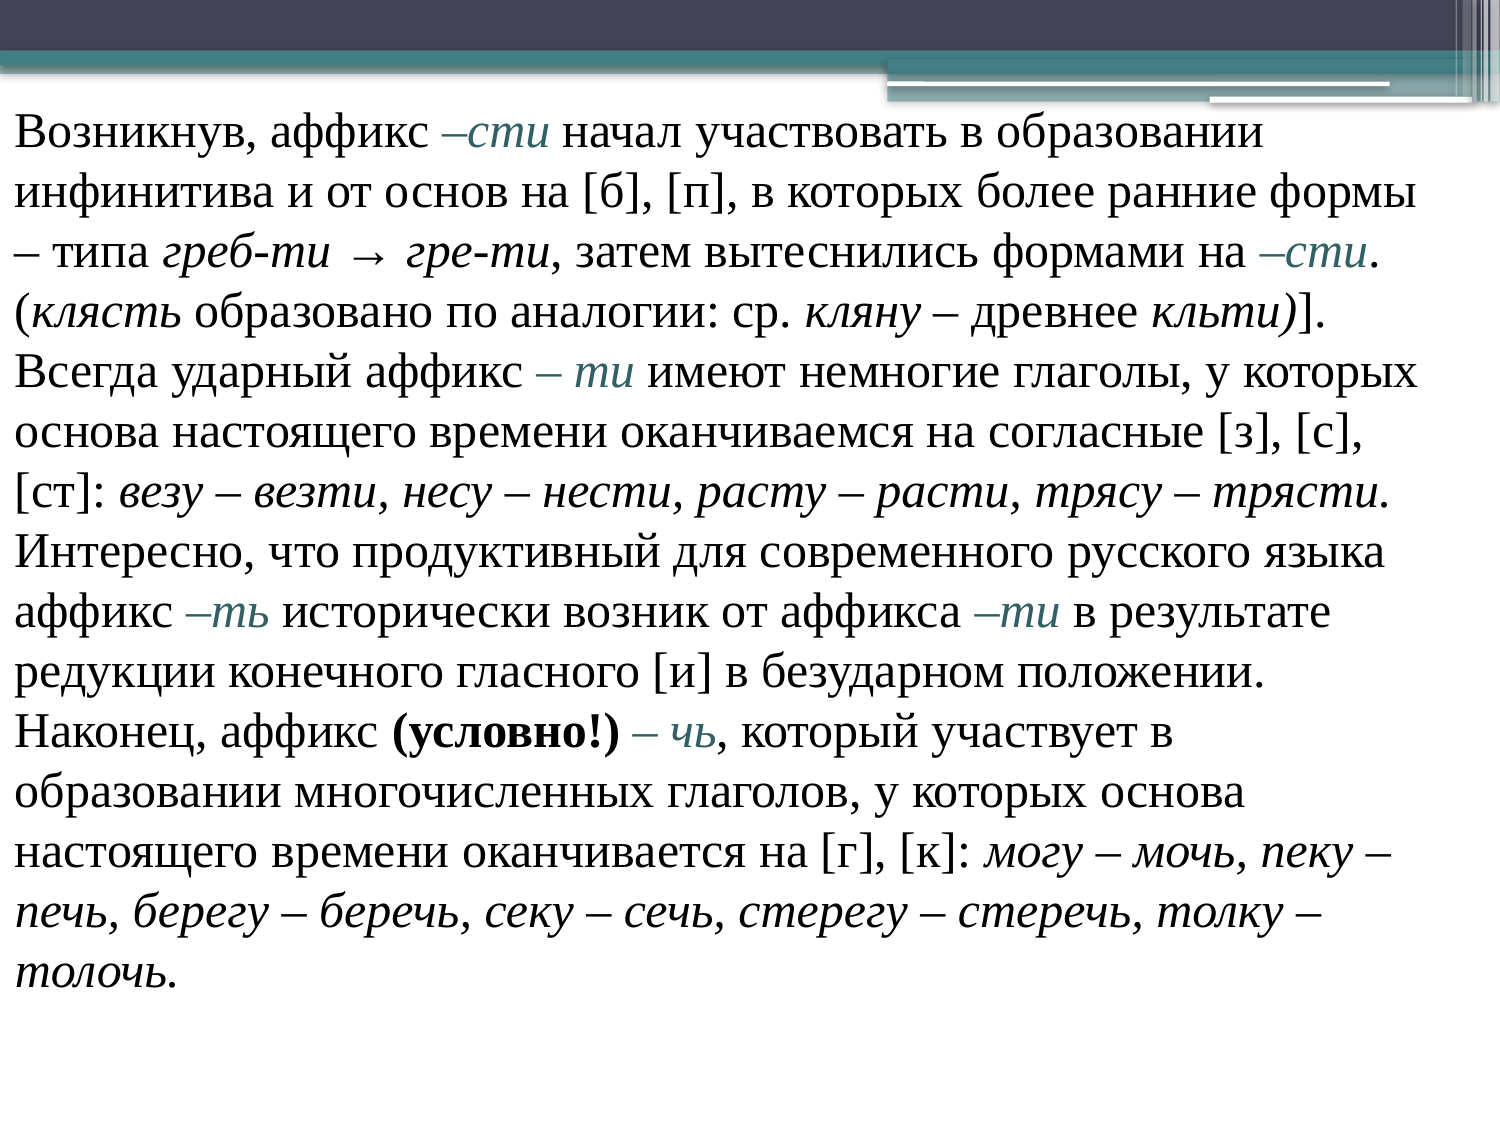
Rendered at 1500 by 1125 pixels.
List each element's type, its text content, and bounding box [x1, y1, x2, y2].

text_box Возникнув, аффикс –сти начал участвовать в образовании инфинитива и от основ на [б], [п], в которых более ранние формы – типа греб-ти → гре-ти, затем вытеснились формами на –сти. (клясть образовано по аналогии: ср. кляну – древнее кльти)]. Всегда ударный аффикс – ти имеют немногие глаголы, у которых основа настоящего времени оканчиваемся на согласные [з], [с], [ст]: везу – везти, несу – нести, расту – расти, трясу – трясти. Интересно, что продуктивный для современного русского языка аффикс –ть исторически возник от аффикса –ти в результате редукции конечного гласного [и] в безударном положении. Наконец, аффикс (условно!) – чь, который участвует в образовании многочисленных глаголов, у которых основа настоящего времени оканчивается на [г], [к]: могу – мочь, пеку – печь, берегу – беречь, секу – сечь, стерегу – стеречь, толку – толочь. [0, 89, 1459, 1005]
